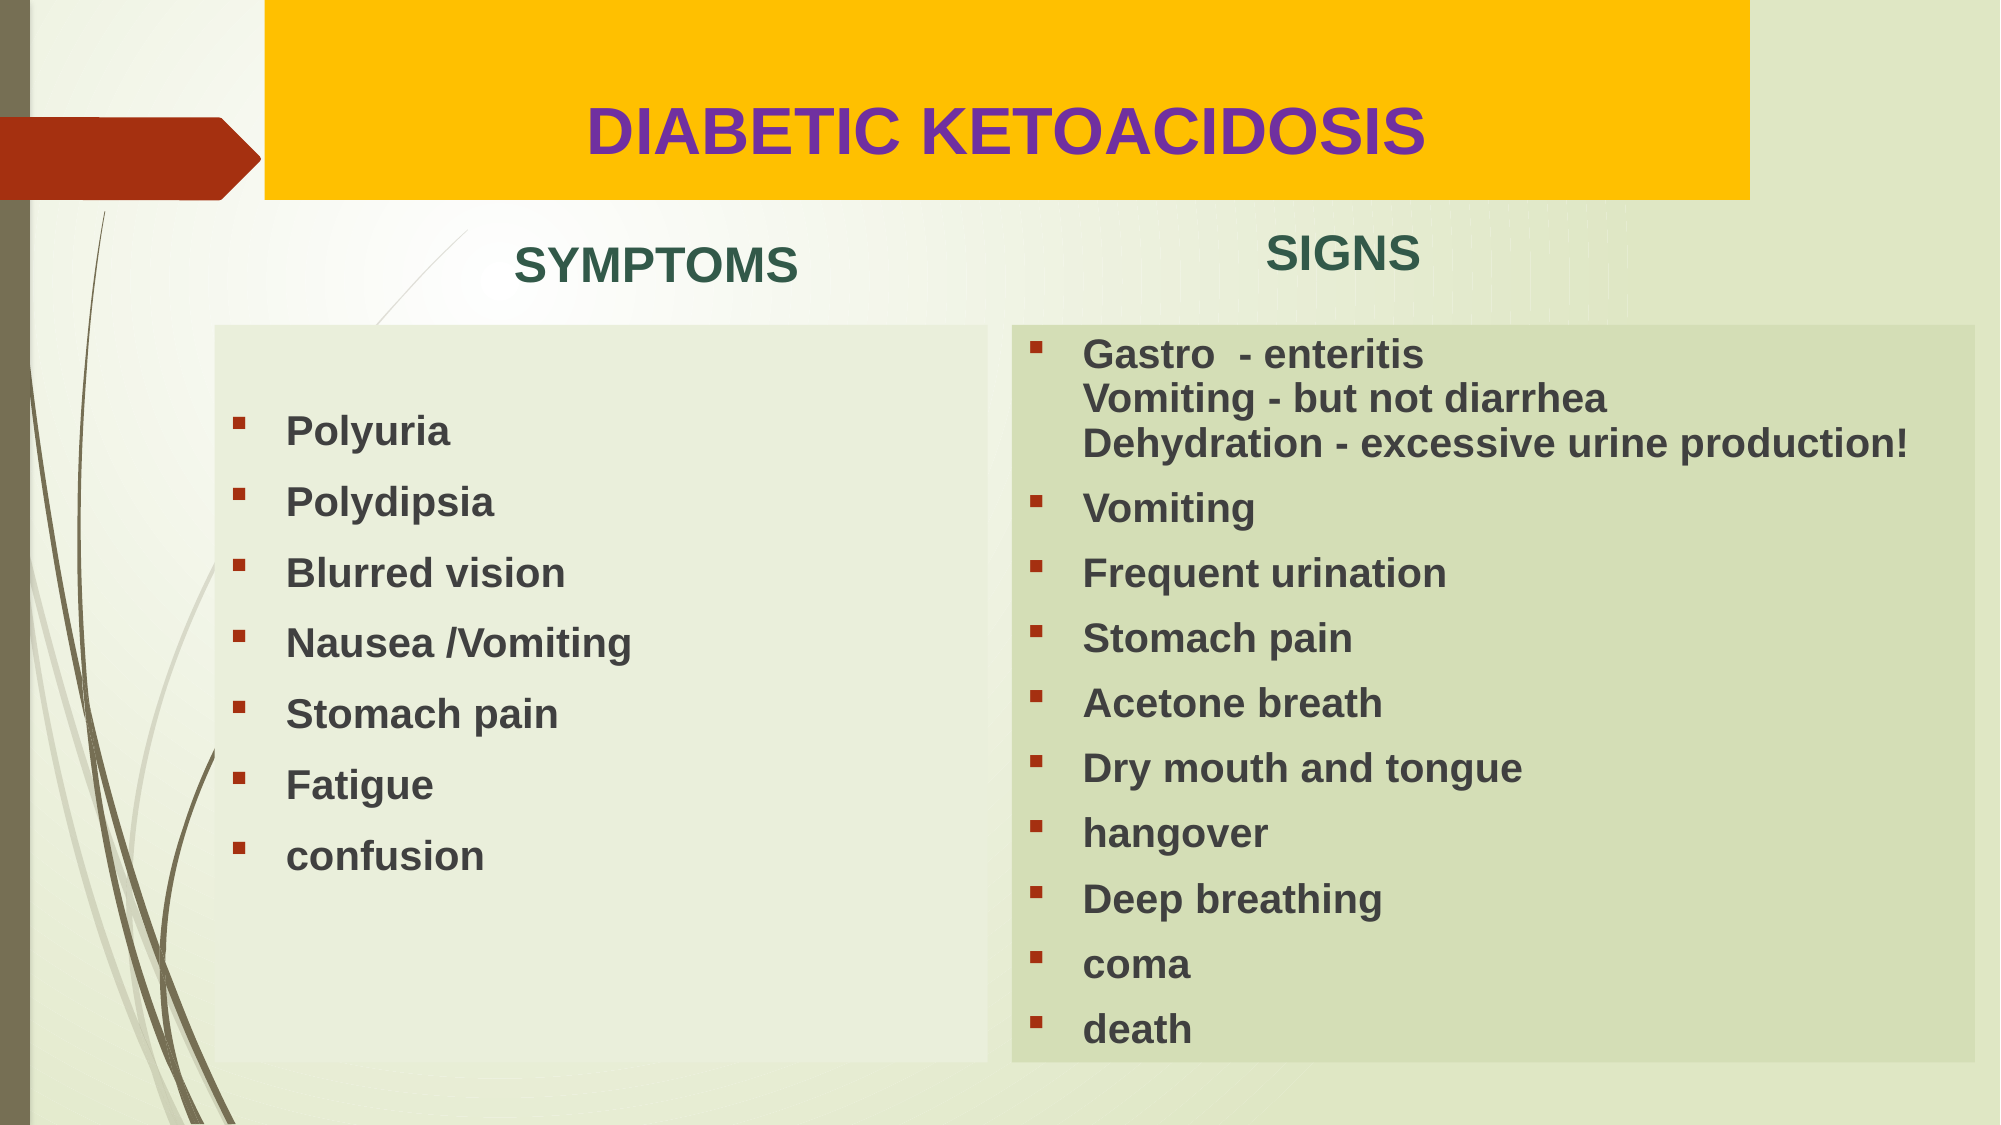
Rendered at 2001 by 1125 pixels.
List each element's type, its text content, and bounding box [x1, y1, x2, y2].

list Polyuria Polydipsia Blurred vision Nausea /Vomiting Stomach pain Fatigue confusion [214, 324, 988, 1063]
list SIGNS [1011, 200, 1675, 288]
list SYMPTOMS [324, 187, 988, 300]
list Gastro - enteritis Vomiting - but not diarrhea Dehydration - excessive urine production! Vomiting Frequent urination Stomach pain Acetone breath Dry mouth and tongue hangover Deep breathing coma death [1011, 324, 1975, 1063]
title DIABETIC KETOACIDOSIS [264, 0, 1750, 200]
